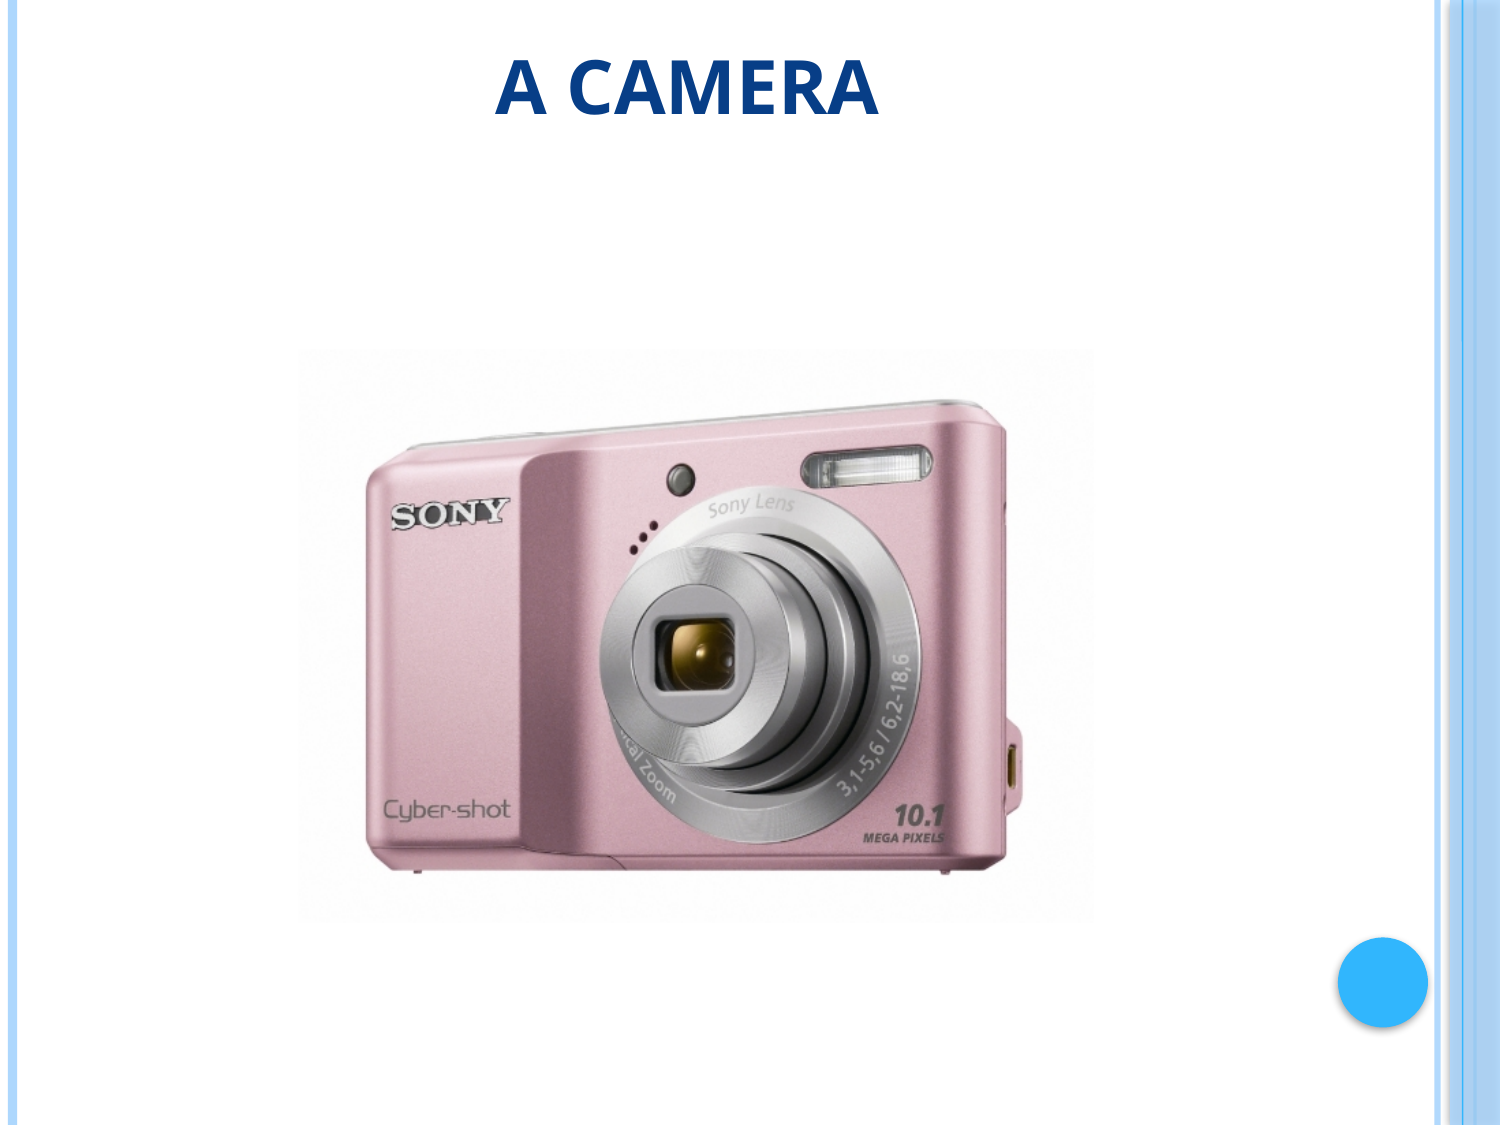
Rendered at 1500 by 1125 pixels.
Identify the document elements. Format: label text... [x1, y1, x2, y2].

title a camera [75, 45, 1300, 138]
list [123, 349, 1270, 924]
